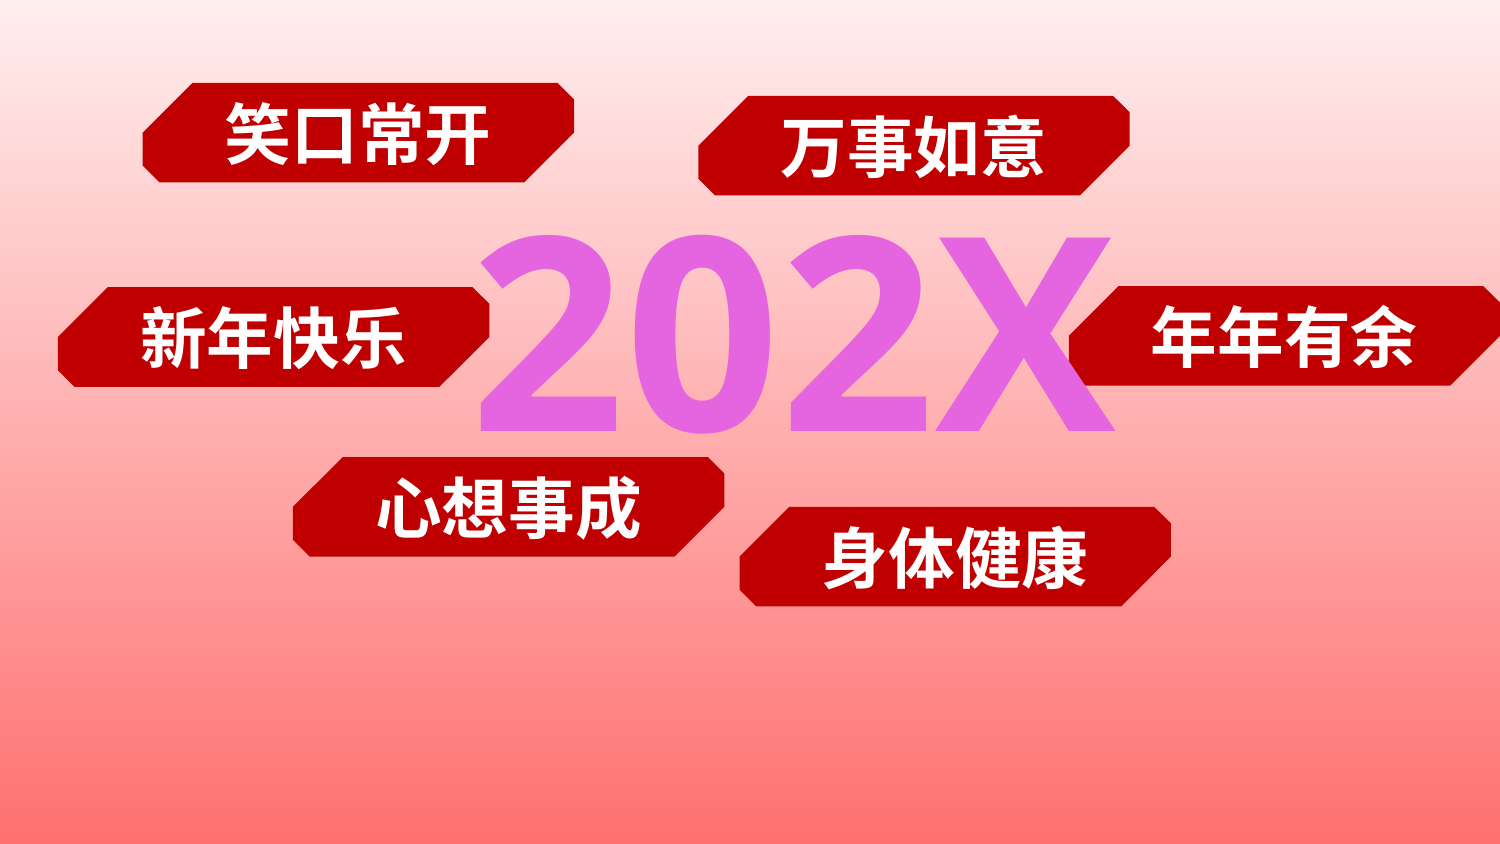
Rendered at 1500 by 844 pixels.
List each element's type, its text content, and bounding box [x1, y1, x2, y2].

text_box 万事如意 [698, 95, 1130, 153]
text_box 心想事成 [292, 457, 725, 557]
text_box 笑口常开 [142, 82, 575, 183]
text_box 年年有余 [1229, 286, 1500, 386]
text_box 新年快乐 [57, 287, 357, 387]
text_box 202X [357, 153, 1229, 494]
text_box 身体健康 [739, 506, 1171, 607]
